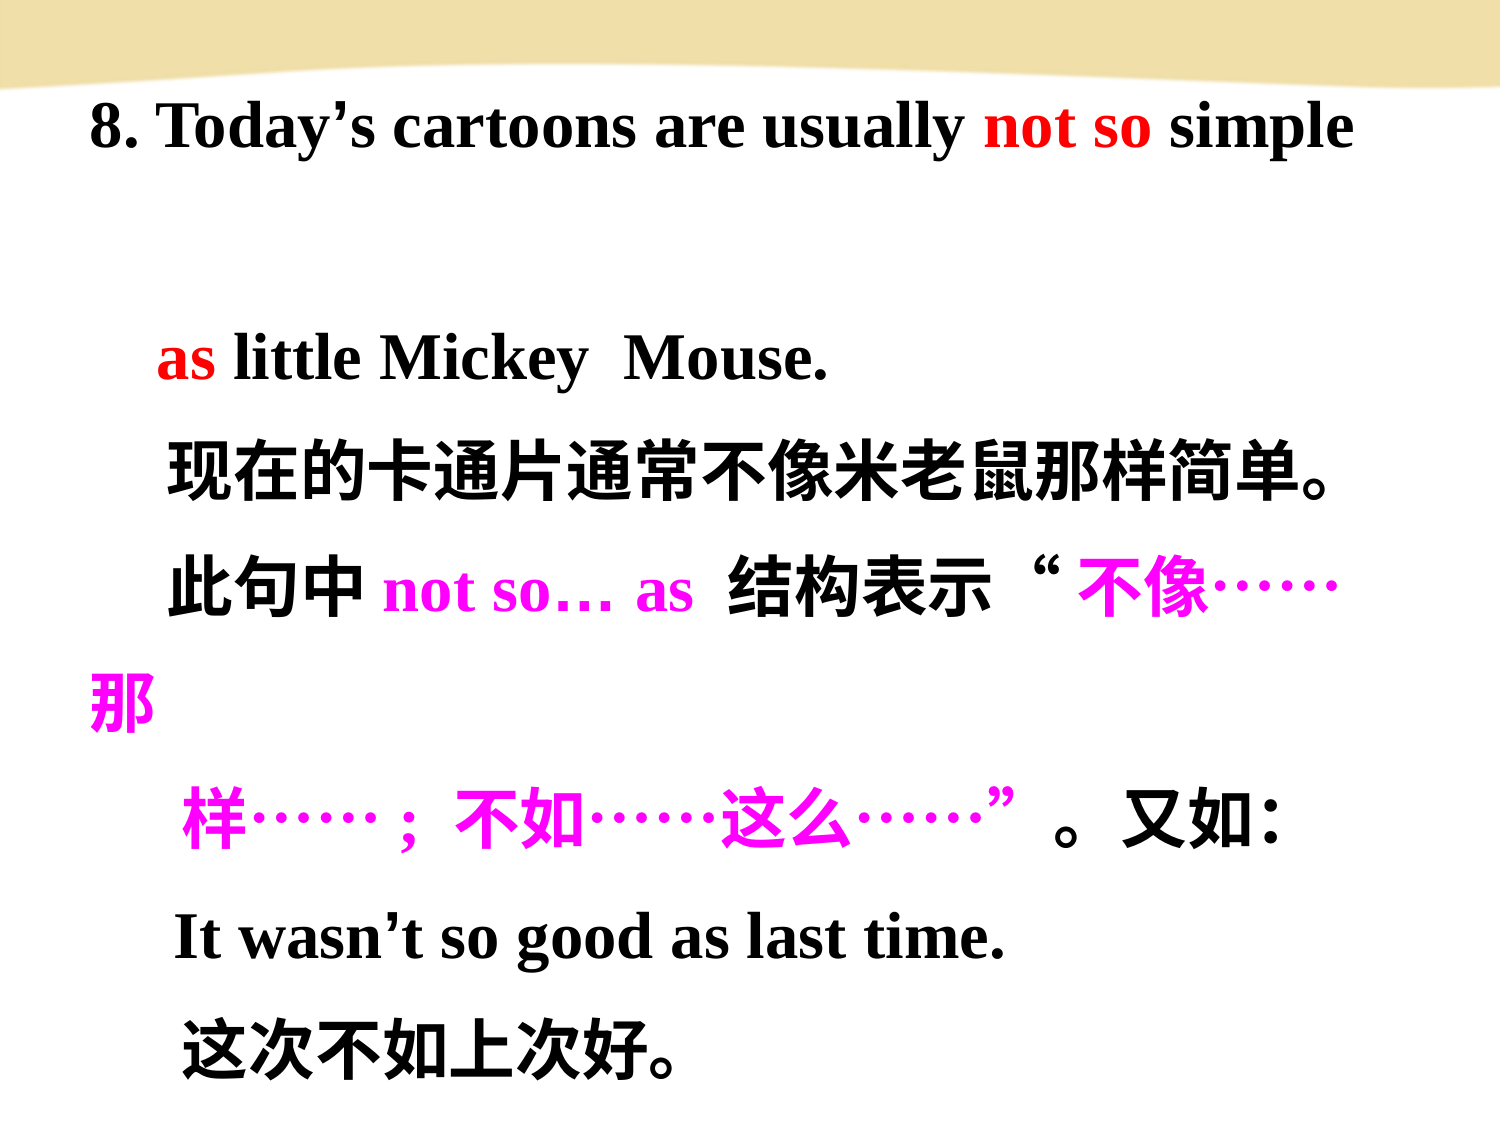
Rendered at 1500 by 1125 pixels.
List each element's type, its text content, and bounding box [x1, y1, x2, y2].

picture [0, 0, 1500, 1125]
text_box 8. Today’s cartoons are usually not so simple as little Mickey Mouse. 现在的卡通片通常不像米老鼠那样简单。 此句中not so… as 结构表示“ 不像……那 样……; 不如……这么……”。又如： It wasn’t so good as last time. 这次不如上次好。 It is not so easy as you’d think. 这不像你想的那样简单。 [75, 37, 1388, 1125]
